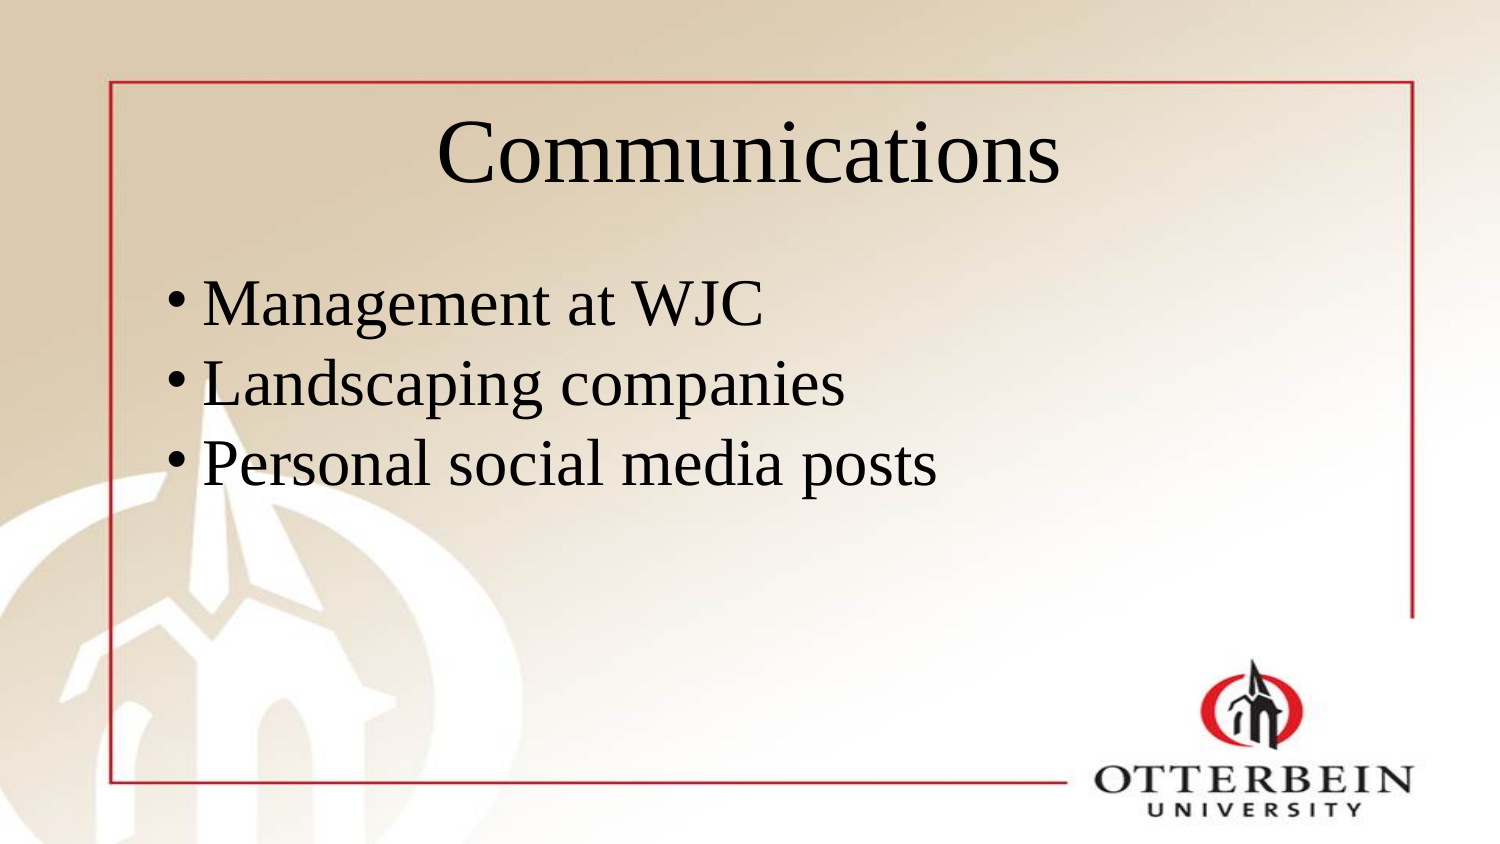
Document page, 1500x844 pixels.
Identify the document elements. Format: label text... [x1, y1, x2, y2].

list Management at WJC Landscaping companies Personal social media posts [112, 243, 1388, 751]
title Communications [112, 75, 1388, 216]
picture [0, 0, 1500, 844]
